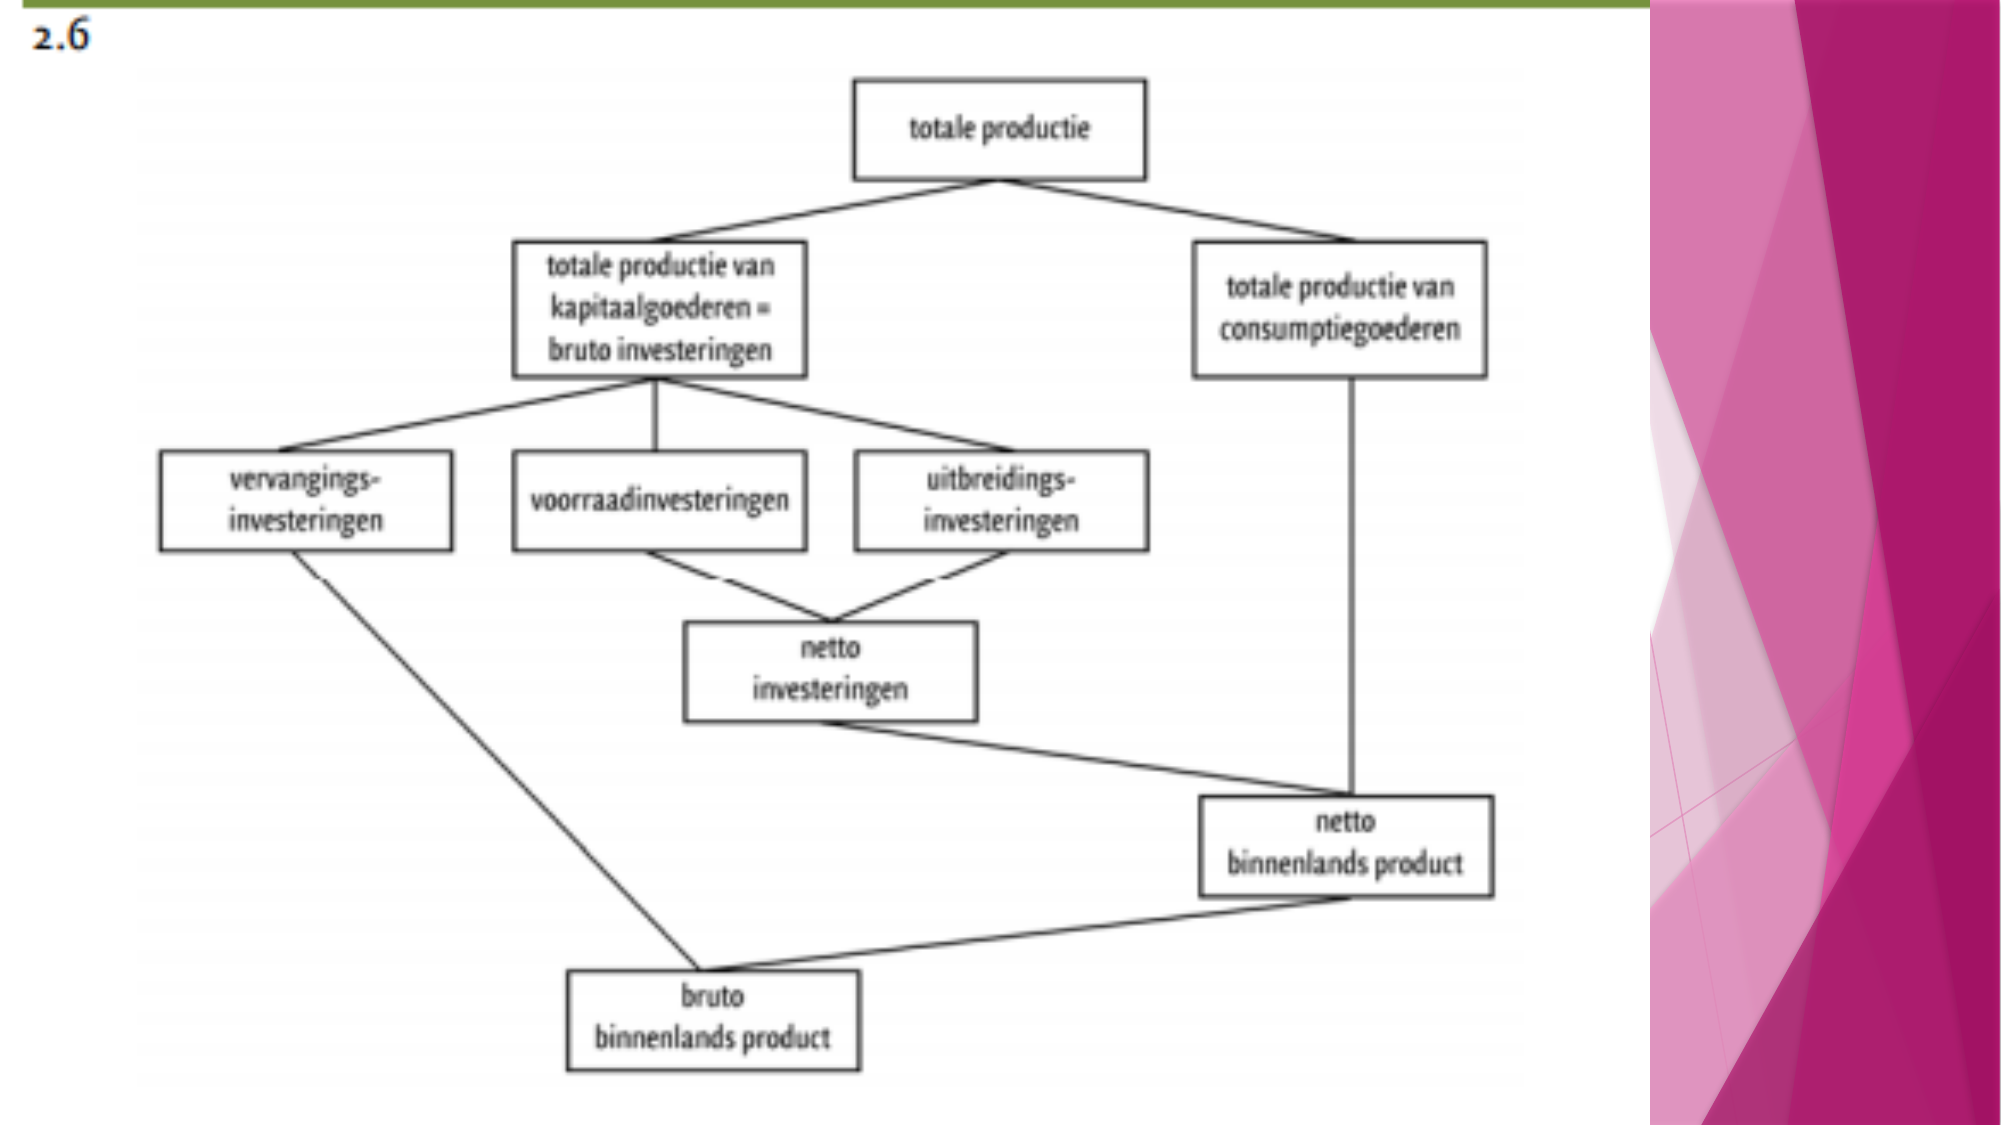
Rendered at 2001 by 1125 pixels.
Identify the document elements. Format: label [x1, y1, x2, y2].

picture [0, 0, 1651, 1125]
